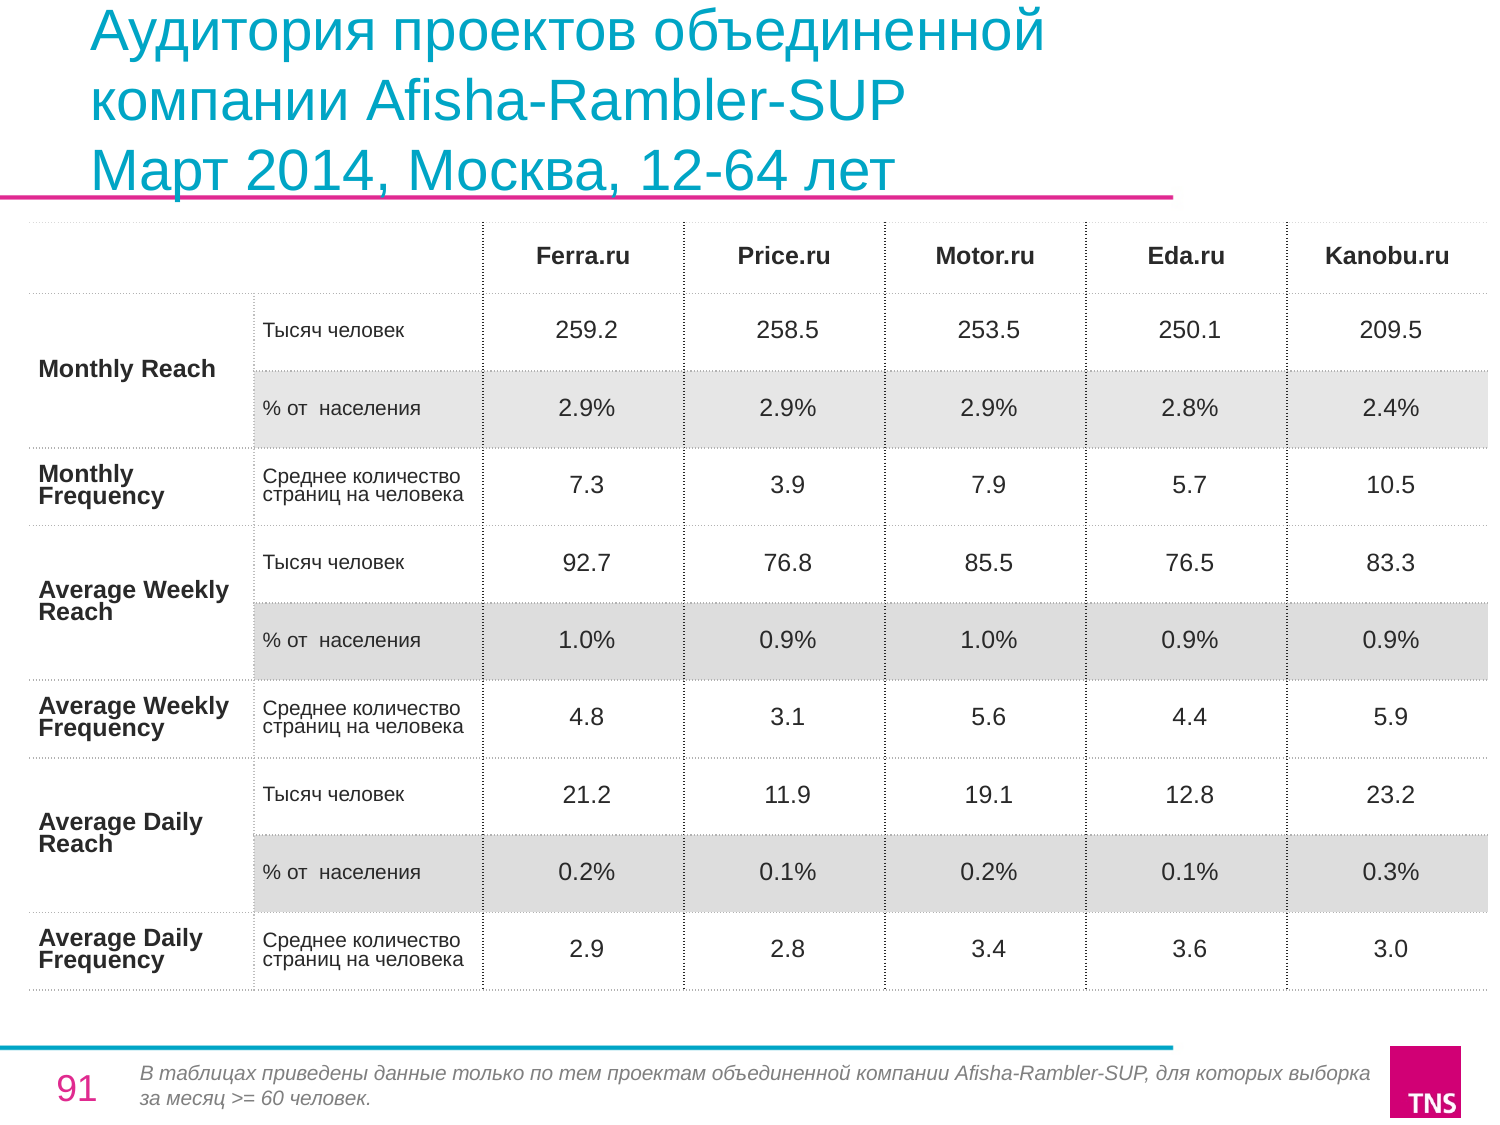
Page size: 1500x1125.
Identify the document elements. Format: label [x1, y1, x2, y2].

slide_number [40, 1055, 392, 1125]
table_header [29, 223, 1488, 294]
table_cell [29, 294, 1488, 990]
title [74, 8, 1476, 187]
picture [0, 0, 1500, 1125]
text_box [125, 1052, 1412, 1117]
